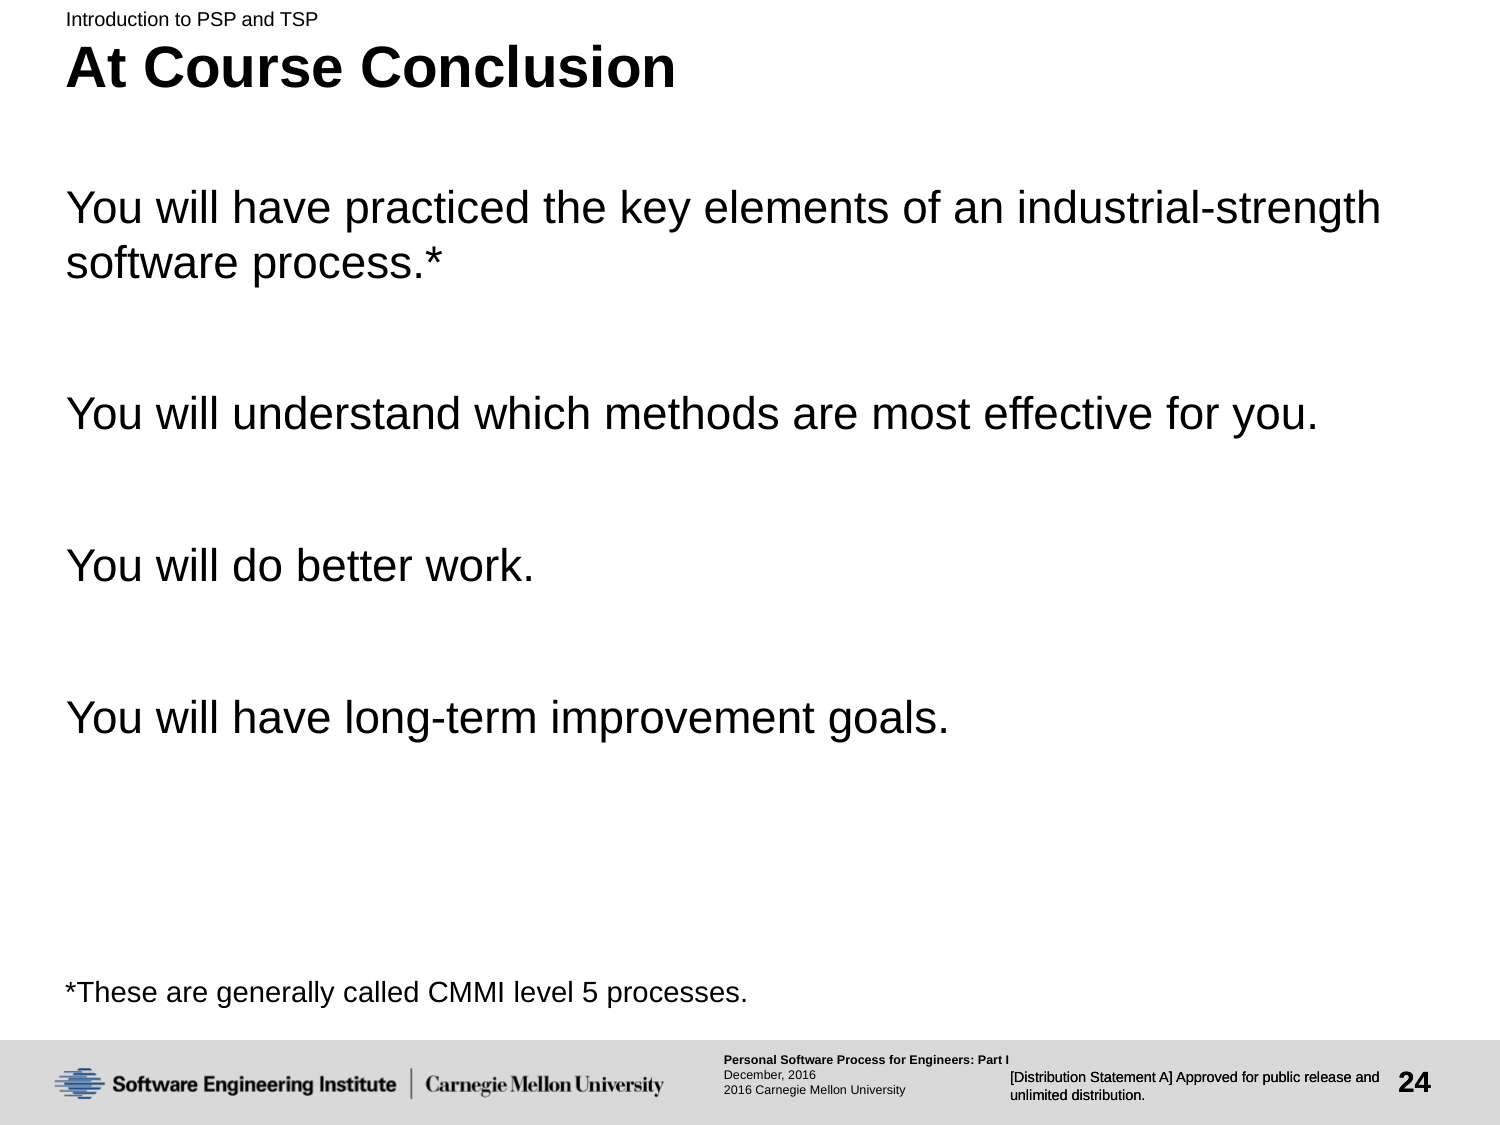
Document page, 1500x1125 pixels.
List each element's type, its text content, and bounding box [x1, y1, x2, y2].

list You will have practiced the key elements of an industrial-strength software process.* You will understand which methods are most effective for you. You will do better work. You will have long-term improvement goals. [65, 177, 1431, 754]
title At Course Conclusion [65, 37, 1313, 148]
picture [46, 1061, 673, 1104]
list Introduction to PSP and TSP [65, 6, 738, 31]
text_box *These are generally called CMMI level 5 processes. [65, 973, 750, 1009]
